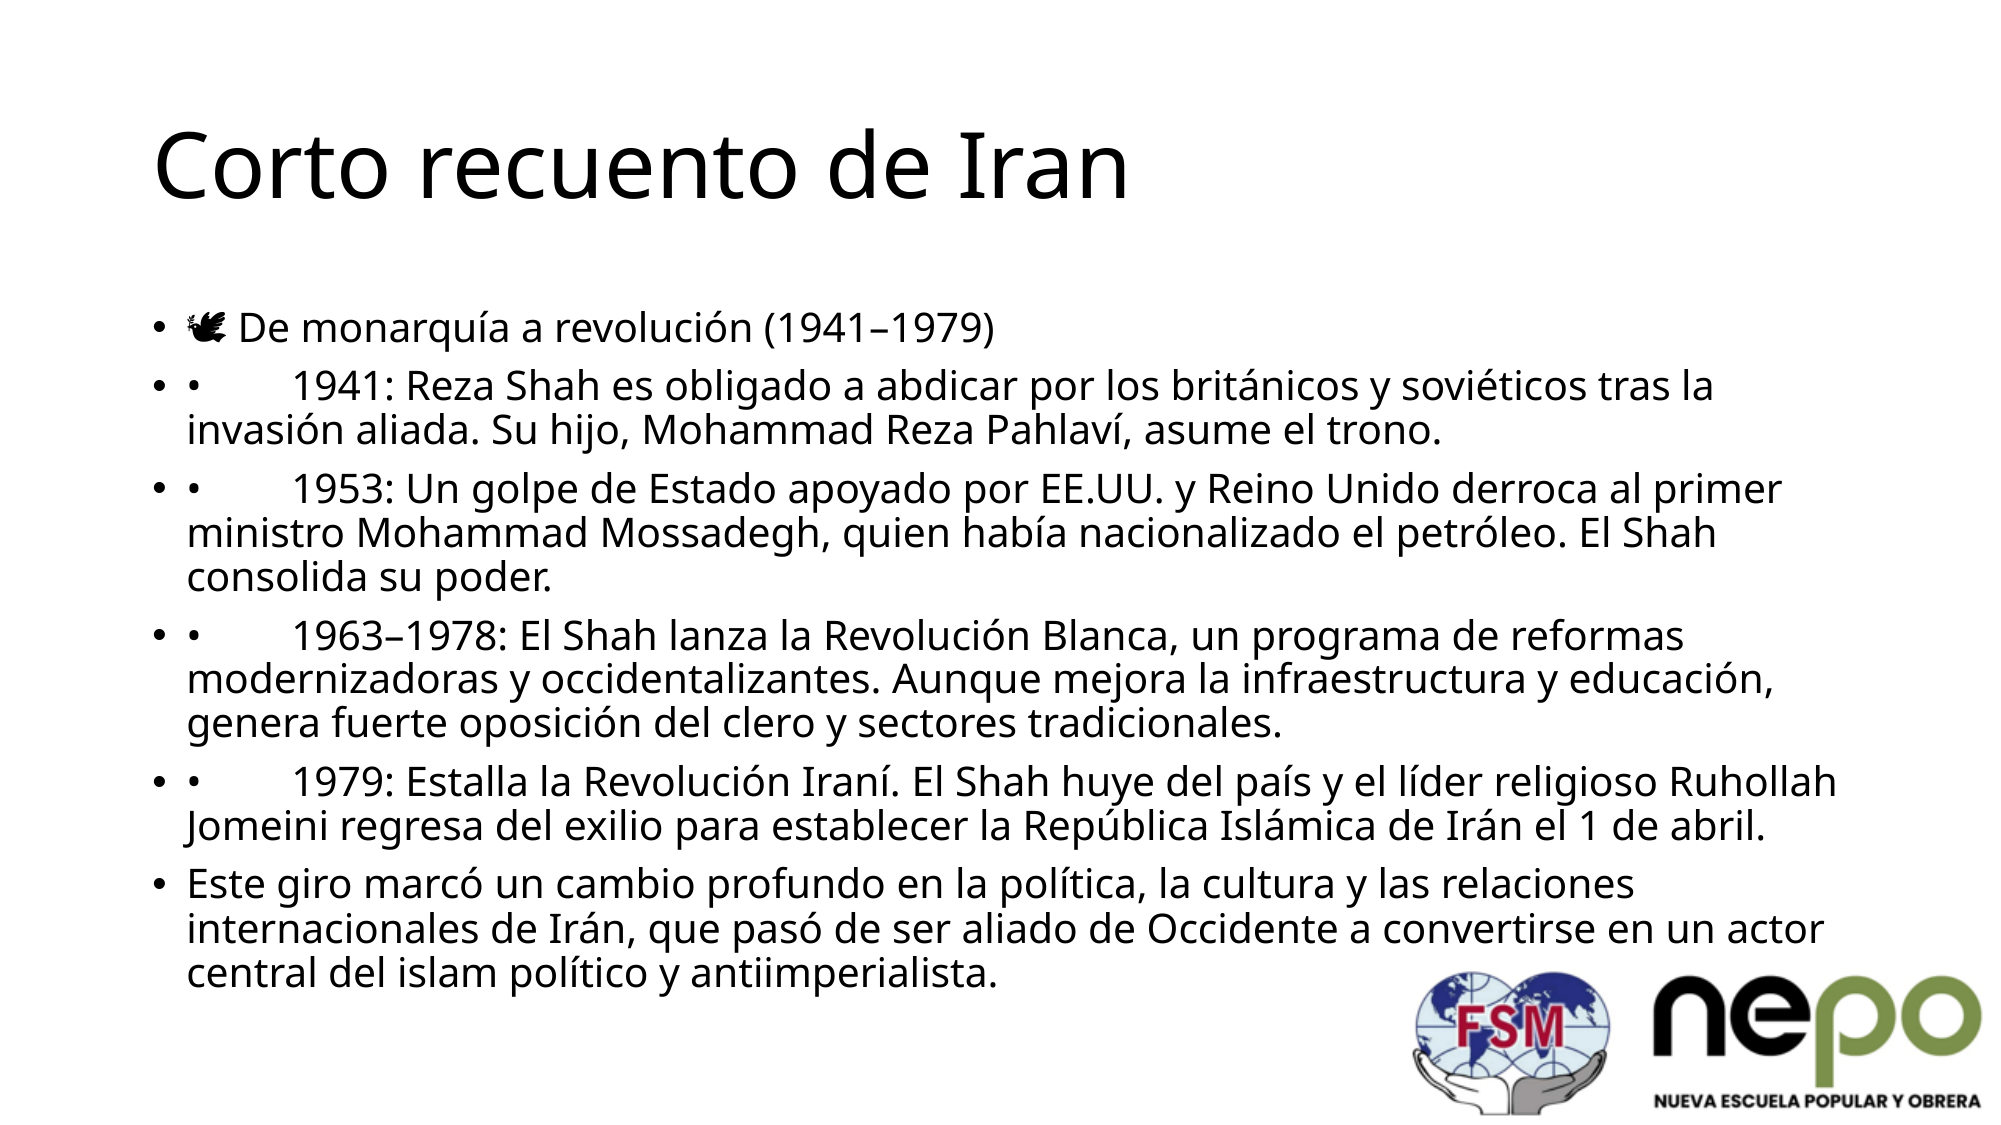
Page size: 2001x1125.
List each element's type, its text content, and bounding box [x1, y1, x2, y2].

title Corto recuento de Iran [137, 59, 1863, 278]
list 🕊️ De monarquía a revolución (1941–1979) • 1941: Reza Shah es obligado a abdicar por los británicos y soviéticos tras la invasión aliada. Su hijo, Mohammad Reza Pahlaví, asume el trono. • 1953: Un golpe de Estado apoyado por EE.UU. y Reino Unido derroca al primer ministro Mohammad Mossadegh, quien había nacionalizado el petróleo. El Shah consolida su poder. • 1963–1978: El Shah lanza la Revolución Blanca, un programa de reformas modernizadoras y occidentalizantes. Aunque mejora la infraestructura y educación, genera fuerte oposición del clero y sectores tradicionales. • 1979: Estalla la Revolución Iraní. El Shah huye del país y el líder religioso Ruhollah Jomeini regresa del exilio para establecer la República Islámica de Irán el 1 de abril. Este giro marcó un cambio profundo en la política, la cultura y las relaciones internacionales de Irán, que pasó de ser aliado de Occidente a convertirse en un actor central del islam político y antiimperialista. [137, 299, 1863, 1014]
picture [1399, 952, 2000, 1125]
